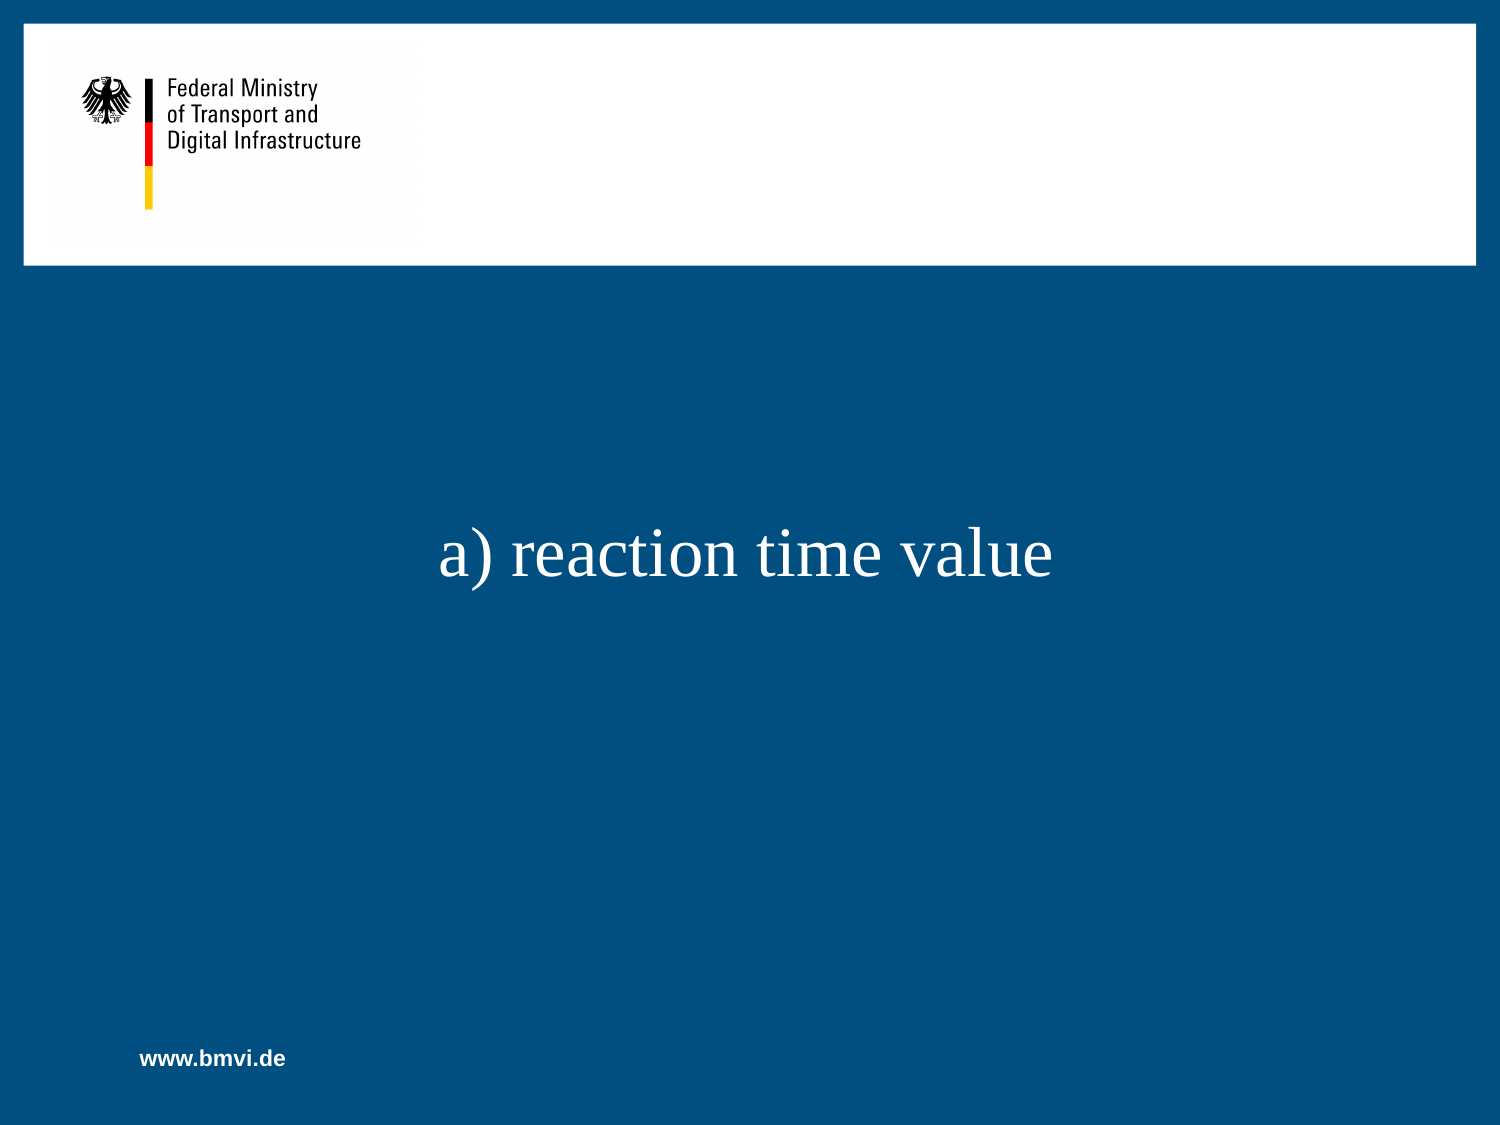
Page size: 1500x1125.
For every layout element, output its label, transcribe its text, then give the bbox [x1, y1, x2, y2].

title a) reaction time value [141, 343, 1353, 941]
picture [45, 35, 423, 253]
text_box www.bmvi.de [139, 1023, 591, 1072]
